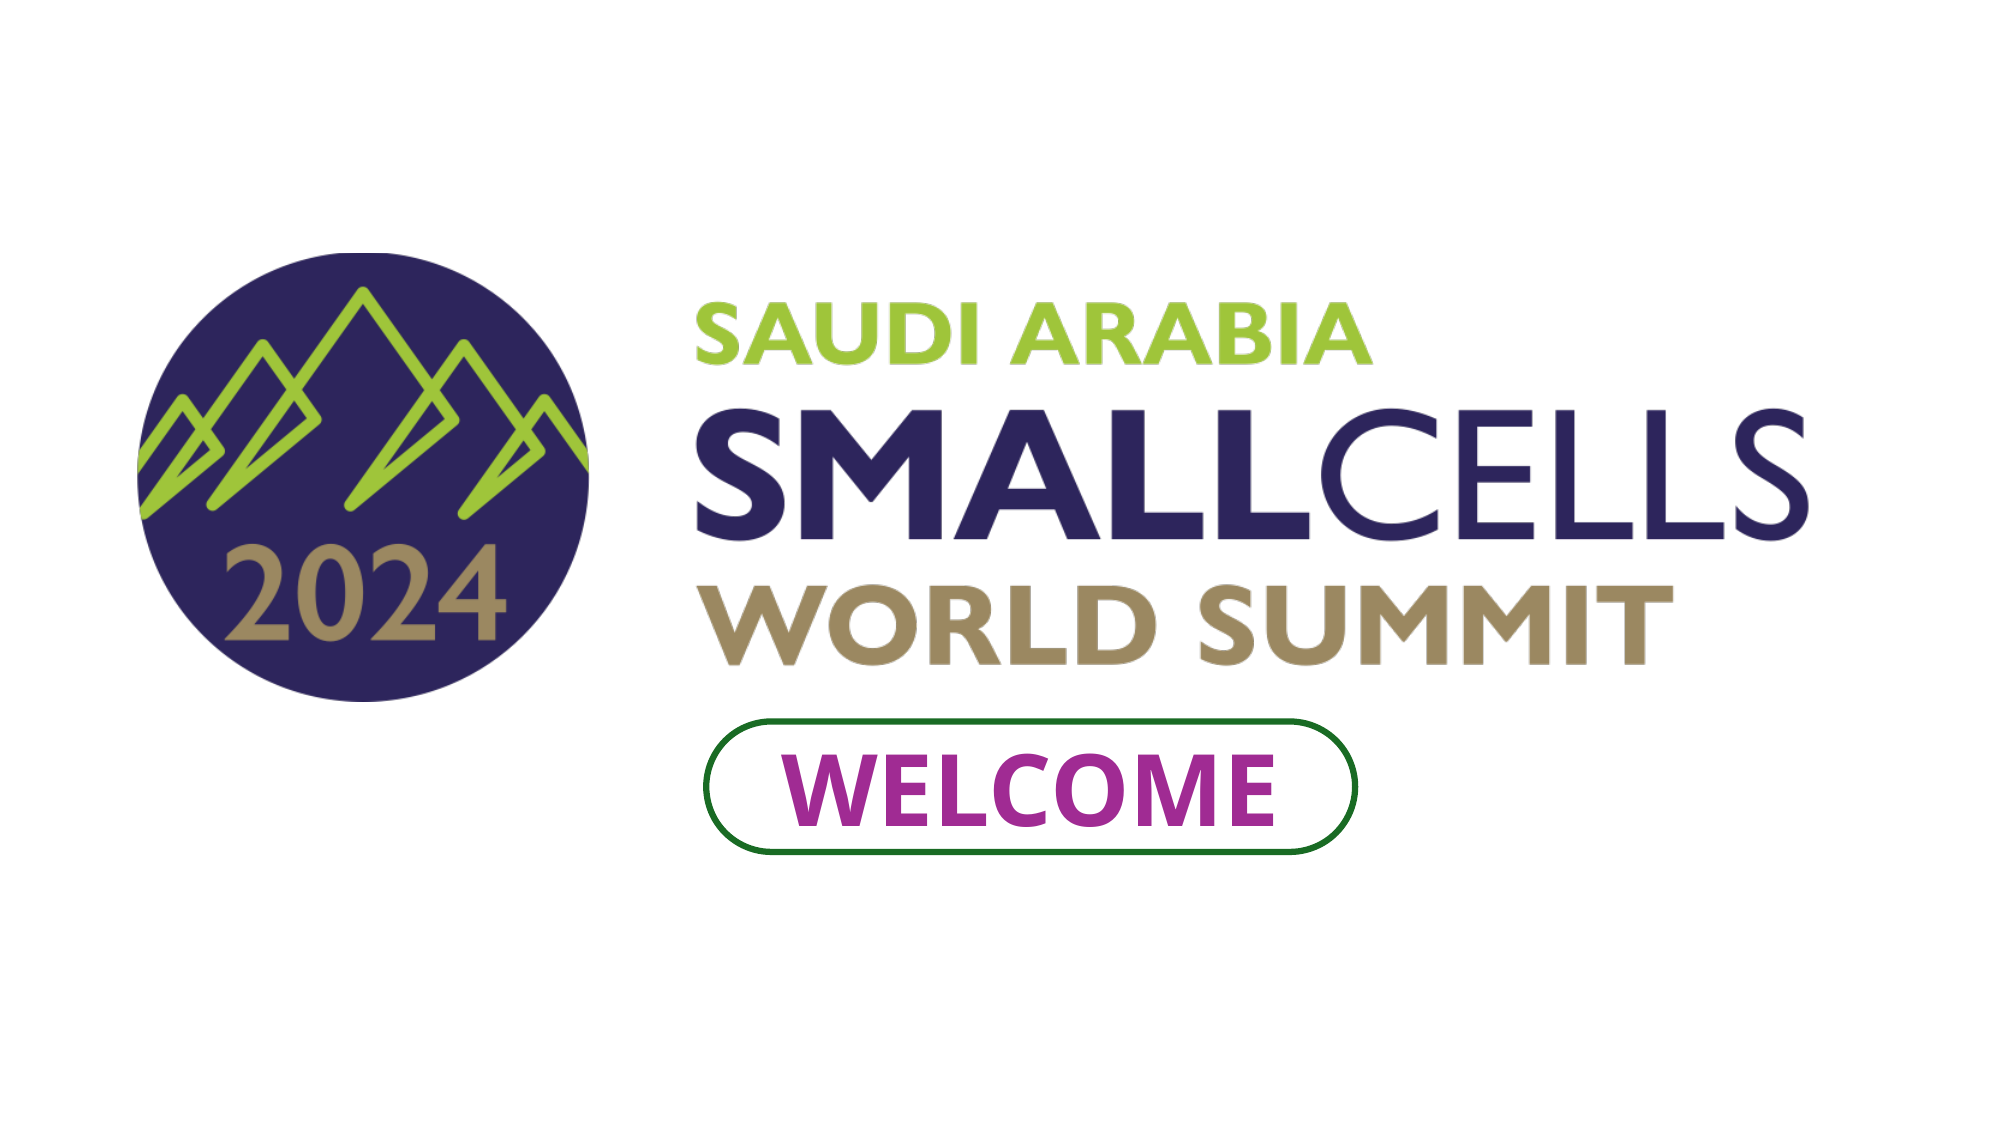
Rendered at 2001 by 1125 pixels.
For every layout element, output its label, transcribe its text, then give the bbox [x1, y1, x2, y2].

text_box WELCOME [704, 722, 1357, 854]
picture [134, 253, 1812, 722]
